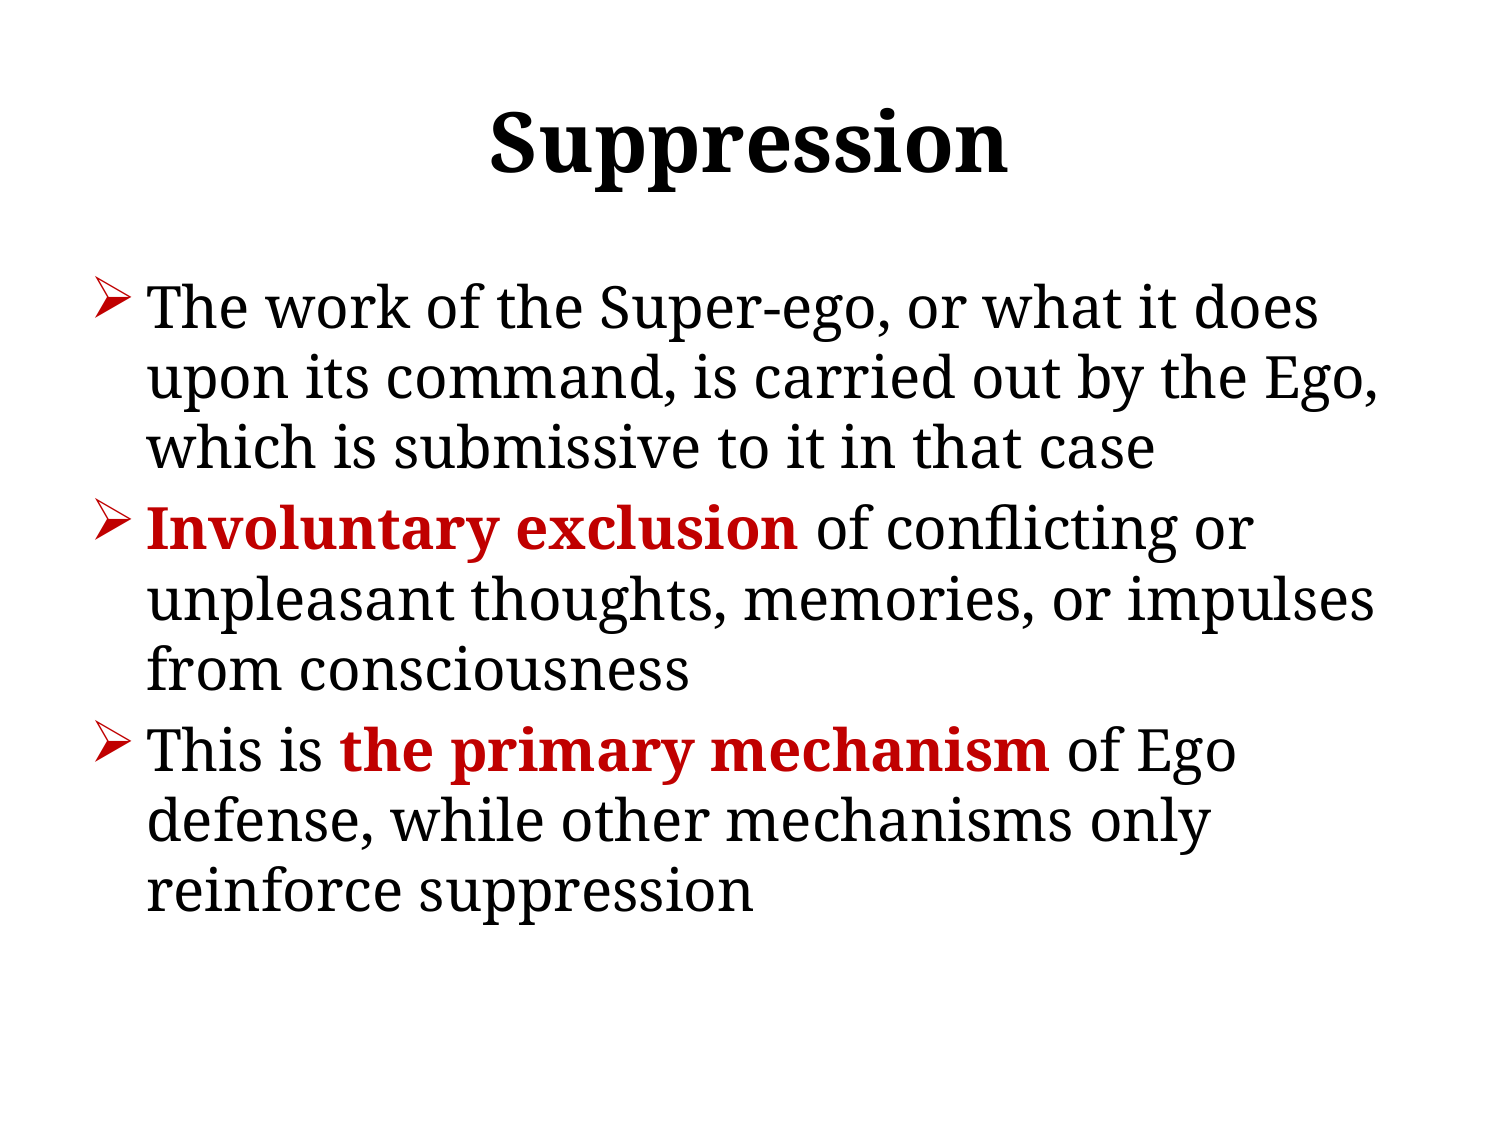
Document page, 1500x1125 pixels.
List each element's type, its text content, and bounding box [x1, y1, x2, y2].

title Suppression [75, 45, 1425, 233]
list The work of the Super-ego, or what it does upon its command, is carried out by the Ego, which is submissive to it in that case Involuntary exclusion of conflicting or unpleasant thoughts, memories, or impulses from consciousness This is the primary mechanism of Ego defense, while other mechanisms only reinforce suppression [75, 262, 1425, 1005]
